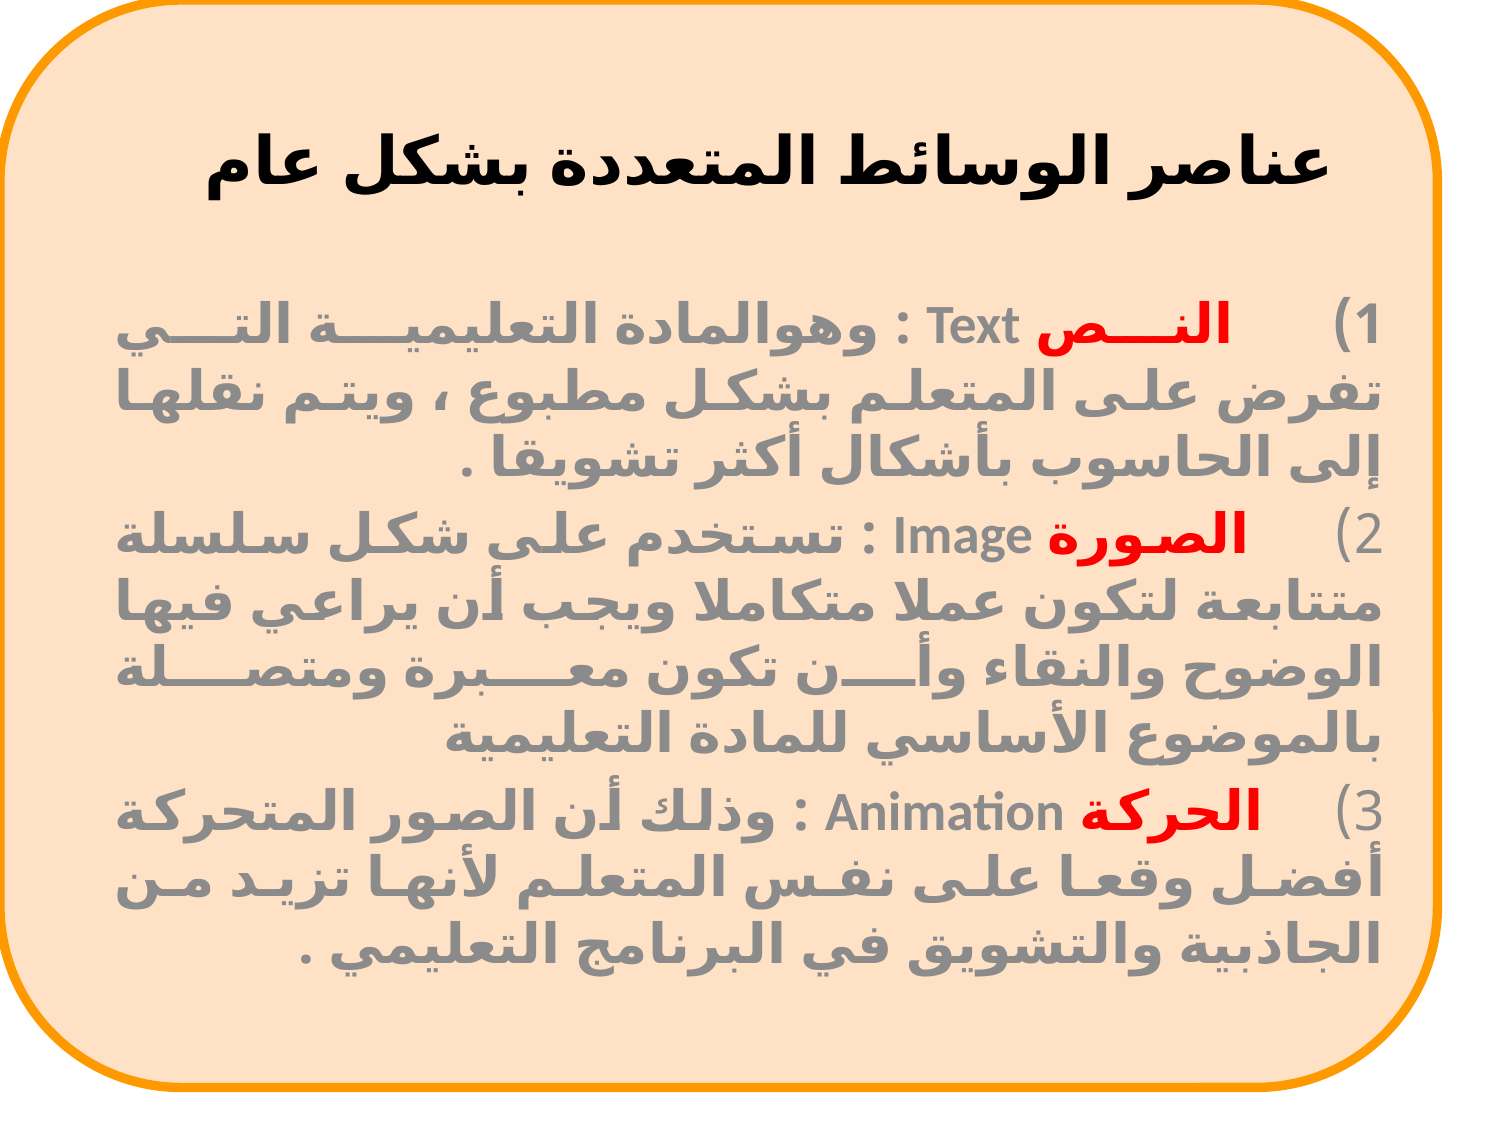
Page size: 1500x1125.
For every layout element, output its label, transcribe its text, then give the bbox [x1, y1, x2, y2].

subtitle 1) النص Text : وهوالمادة التعليمية التي تفرض على المتعلم بشكل مطبوع ، ويتم نقلها إلى الحاسوب بأشكال أكثر تشويقا . 2) الصورة Image : تستخدم على شكل سلسلة متتابعة لتكون عملا متكاملا ويجب أن يراعي فيها الوضوح والنقاء وأن تكون معبرة ومتصلة بالموضوع الأساسي للمادة التعليمية 3) الحركة Animation : وذلك أن الصور المتحركة أفضل وقعا على نفس المتعلم لأنها تزيد من الجاذبية والتشويق في البرنامج التعليمي . [99, 275, 1400, 988]
title عناصر الوسائط المتعددة بشكل عام [75, 75, 1350, 241]
text_box [0, 0, 1438, 1088]
